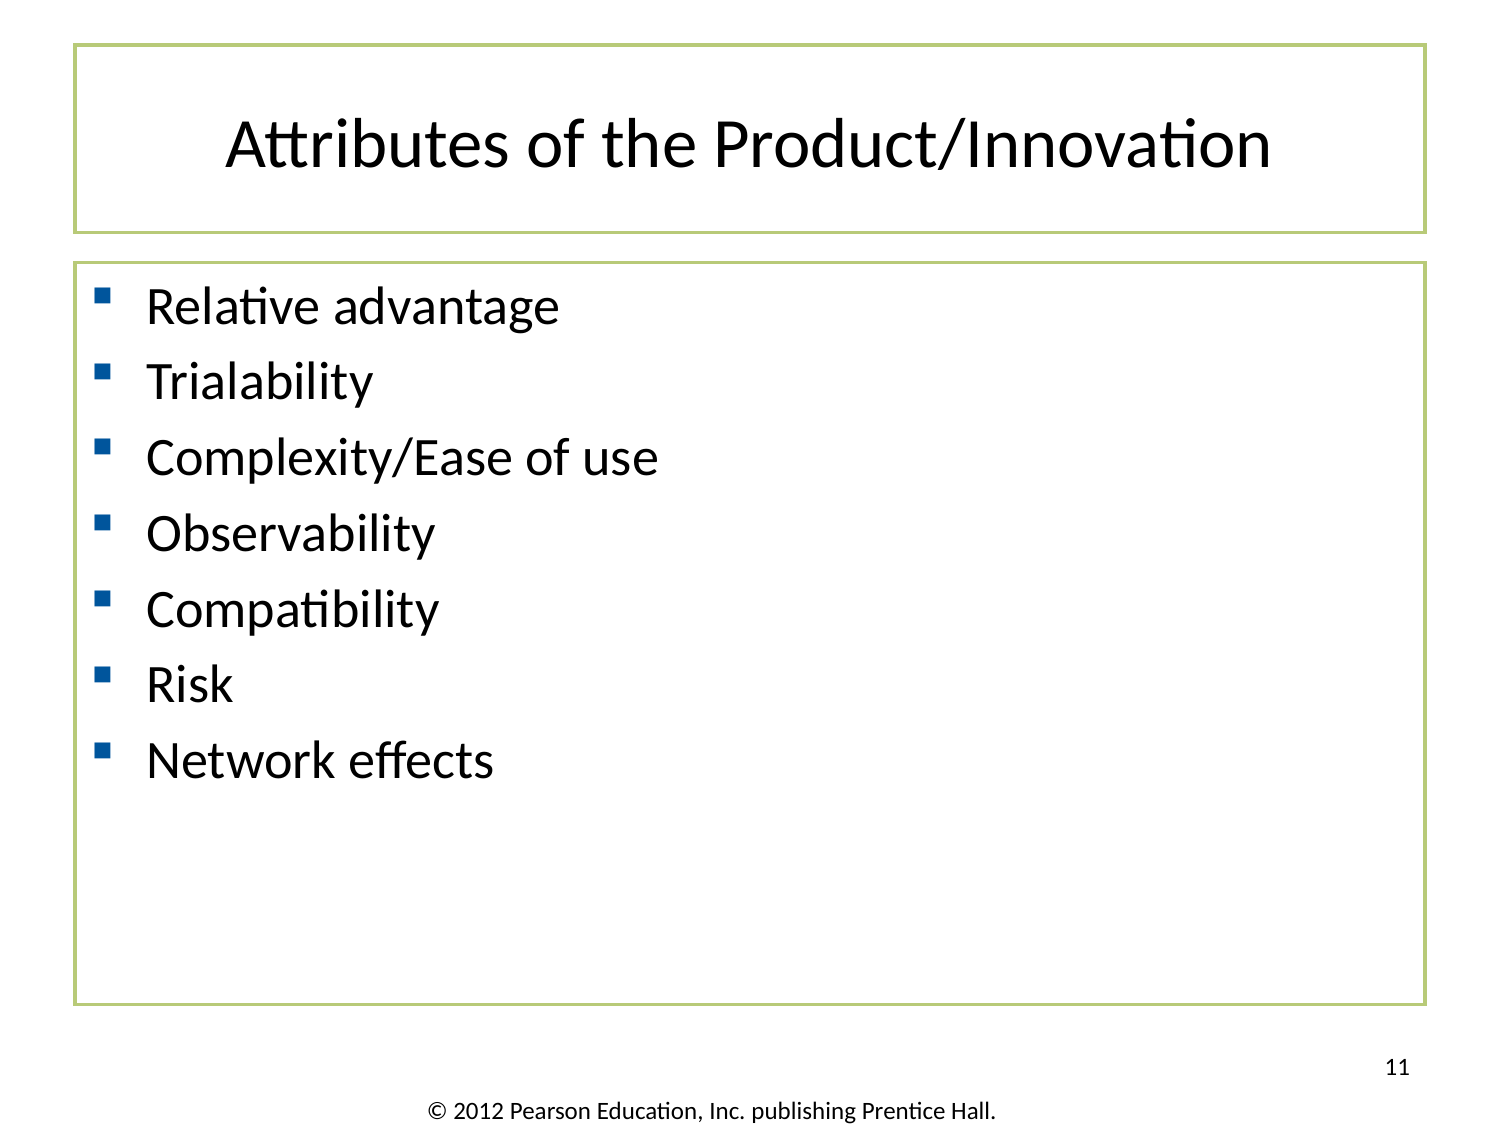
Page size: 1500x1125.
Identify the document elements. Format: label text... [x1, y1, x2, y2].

list Relative advantage Trialability Complexity/Ease of use Observability Compatibility Risk Network effects [73, 261, 1427, 1006]
slide_number 11 [1074, 1042, 1425, 1103]
title Attributes of the Product/Innovation [73, 43, 1427, 234]
